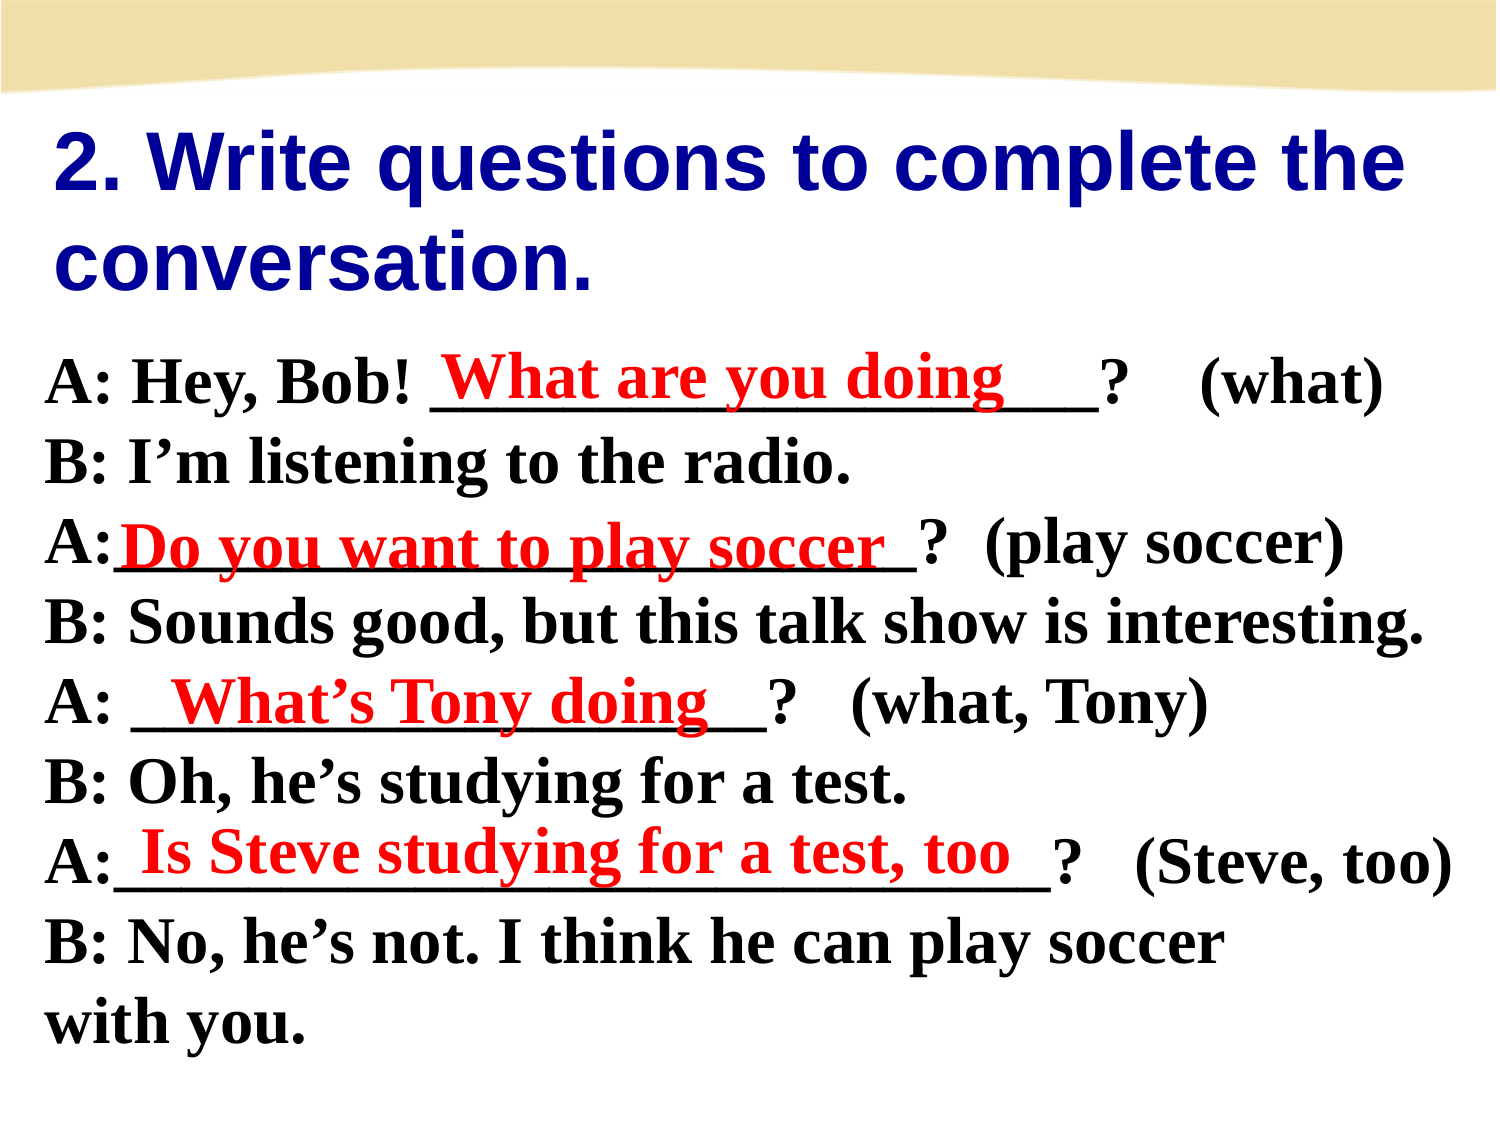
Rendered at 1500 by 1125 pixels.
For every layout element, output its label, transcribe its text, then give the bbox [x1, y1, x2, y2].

text_box What are you doing [425, 324, 1021, 420]
text_box What’s Tony doing [155, 649, 725, 745]
text_box 2. Write questions to complete the conversation. [39, 99, 1446, 315]
text_box A: Hey, Bob! ____________________? (what) B: I’m listening to the radio. A:________________________? (play soccer) B: Sounds good, but this talk show is interesting. A: ___________________? (what, Tony) B: Oh, he’s studying for a test. A:____________________________? (Steve, too) B: No, he’s not. I think he can play soccer with you. [29, 329, 1472, 1125]
text_box Is Steve studying for a test, too [125, 799, 1029, 895]
text_box Do you want to play soccer [105, 494, 903, 589]
picture [0, 0, 1500, 100]
